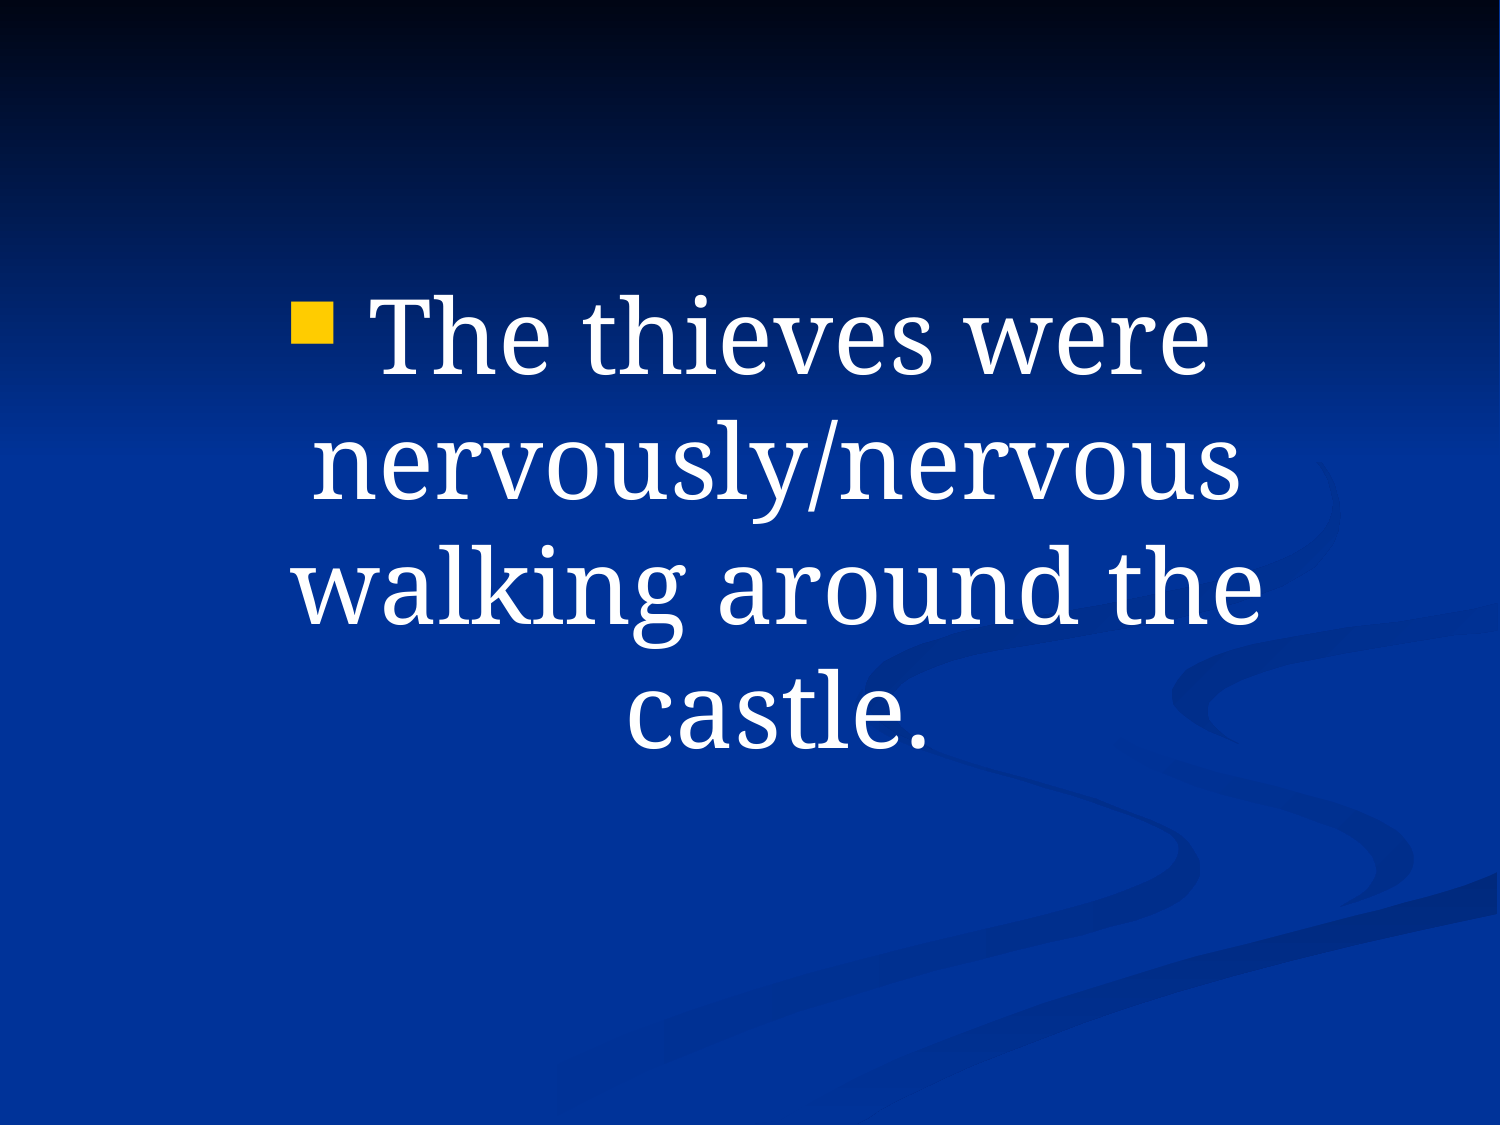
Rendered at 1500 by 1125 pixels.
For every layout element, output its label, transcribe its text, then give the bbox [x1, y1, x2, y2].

list The thieves were nervously/nervous walking around the castle. [75, 262, 1425, 1005]
